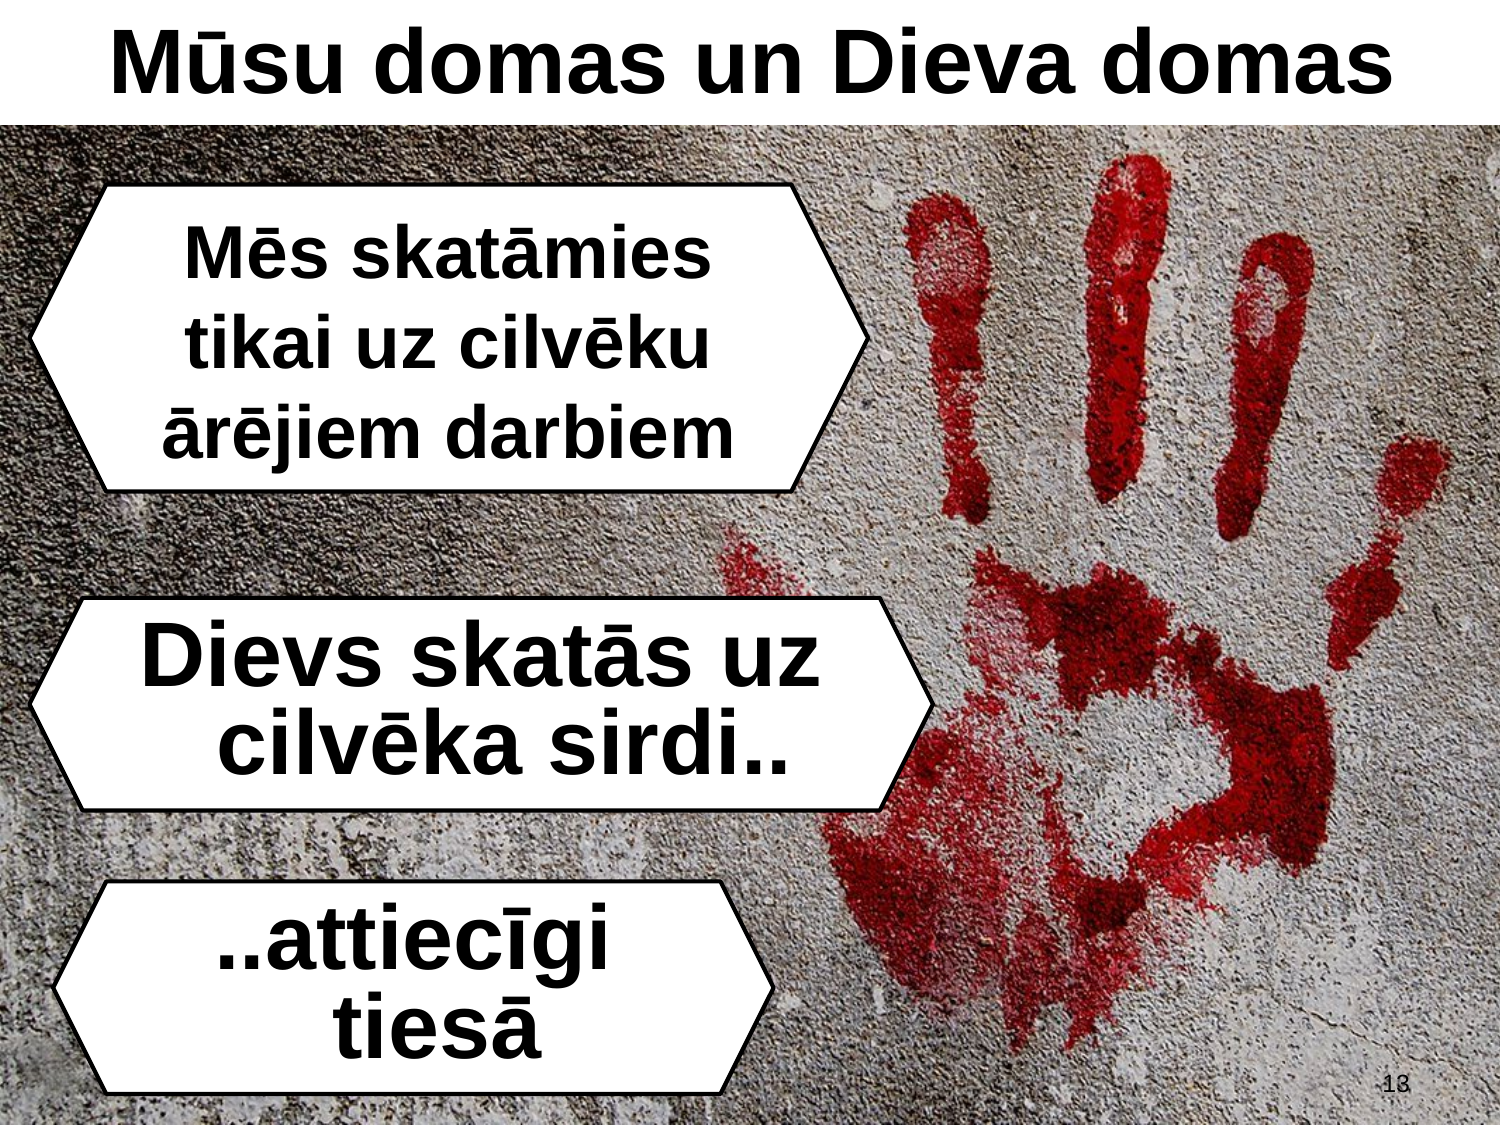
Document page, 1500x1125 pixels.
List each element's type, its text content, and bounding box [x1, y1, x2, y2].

title Mūsu domas un Dieva domas [64, 23, 1442, 91]
picture [0, 125, 1500, 1125]
